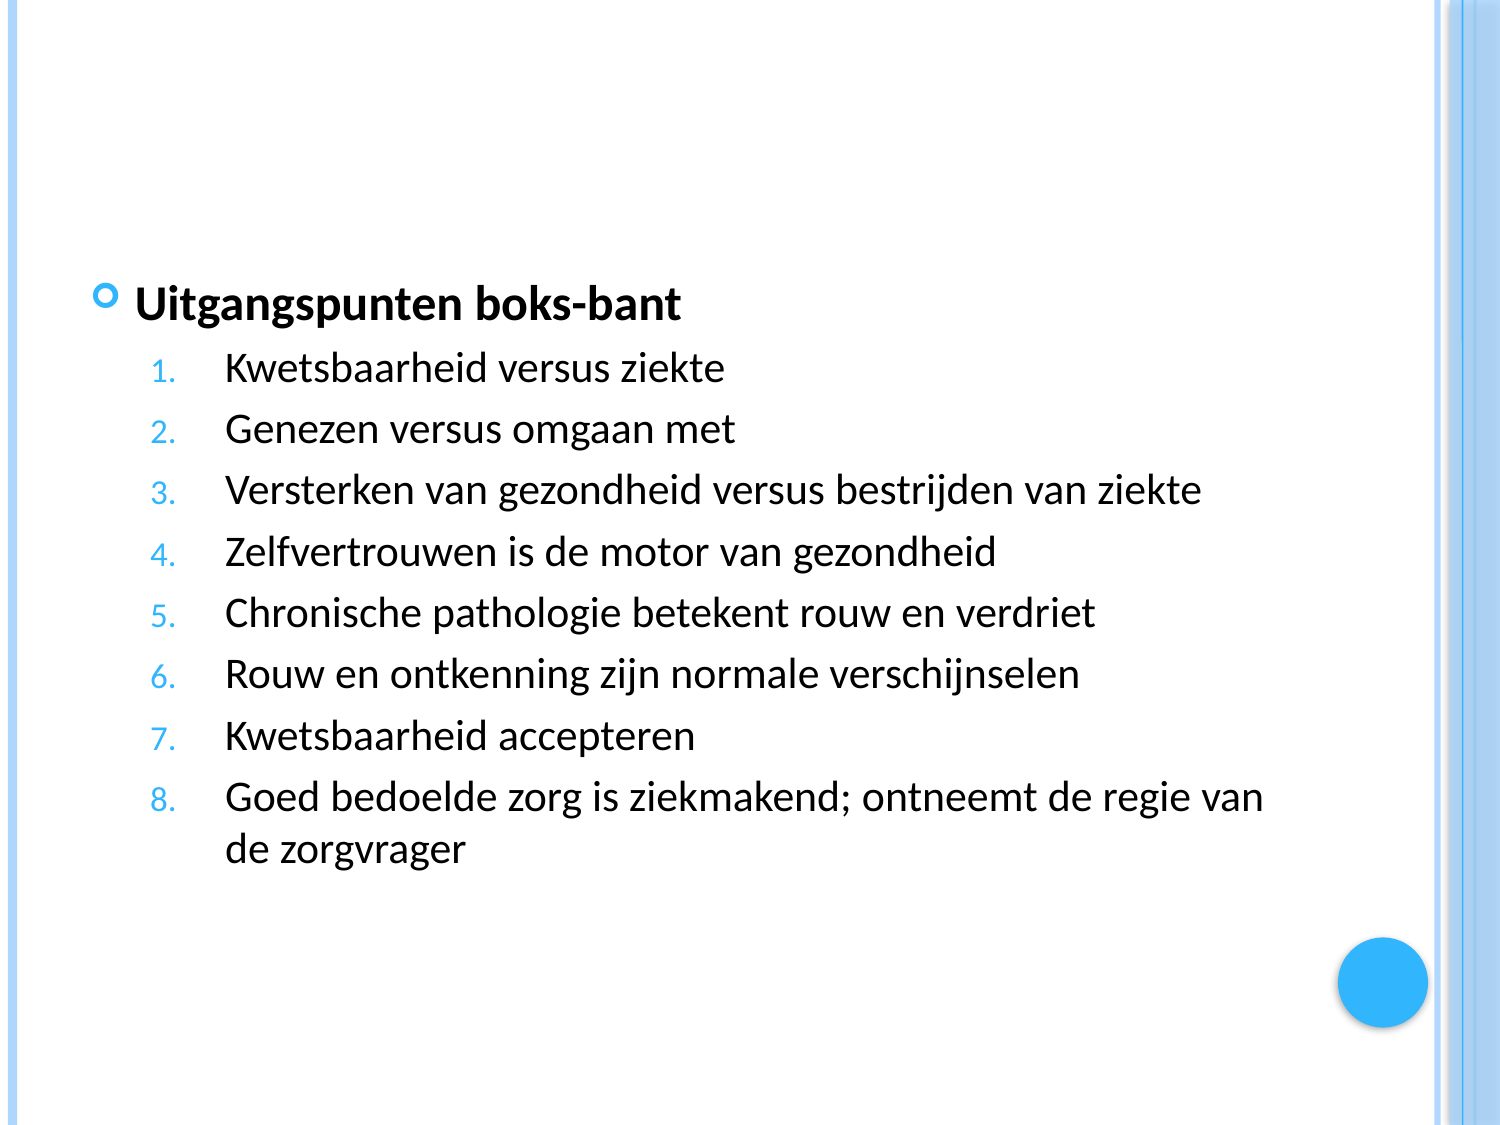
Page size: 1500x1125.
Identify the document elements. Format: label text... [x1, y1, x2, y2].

list Uitgangspunten boks-bant Kwetsbaarheid versus ziekte Genezen versus omgaan met Versterken van gezondheid versus bestrijden van ziekte Zelfvertrouwen is de motor van gezondheid Chronische pathologie betekent rouw en verdriet Rouw en ontkenning zijn normale verschijnselen Kwetsbaarheid accepteren Goed bedoelde zorg is ziekmakend; ontneemt de regie van de zorgvrager [74, 262, 1301, 1063]
